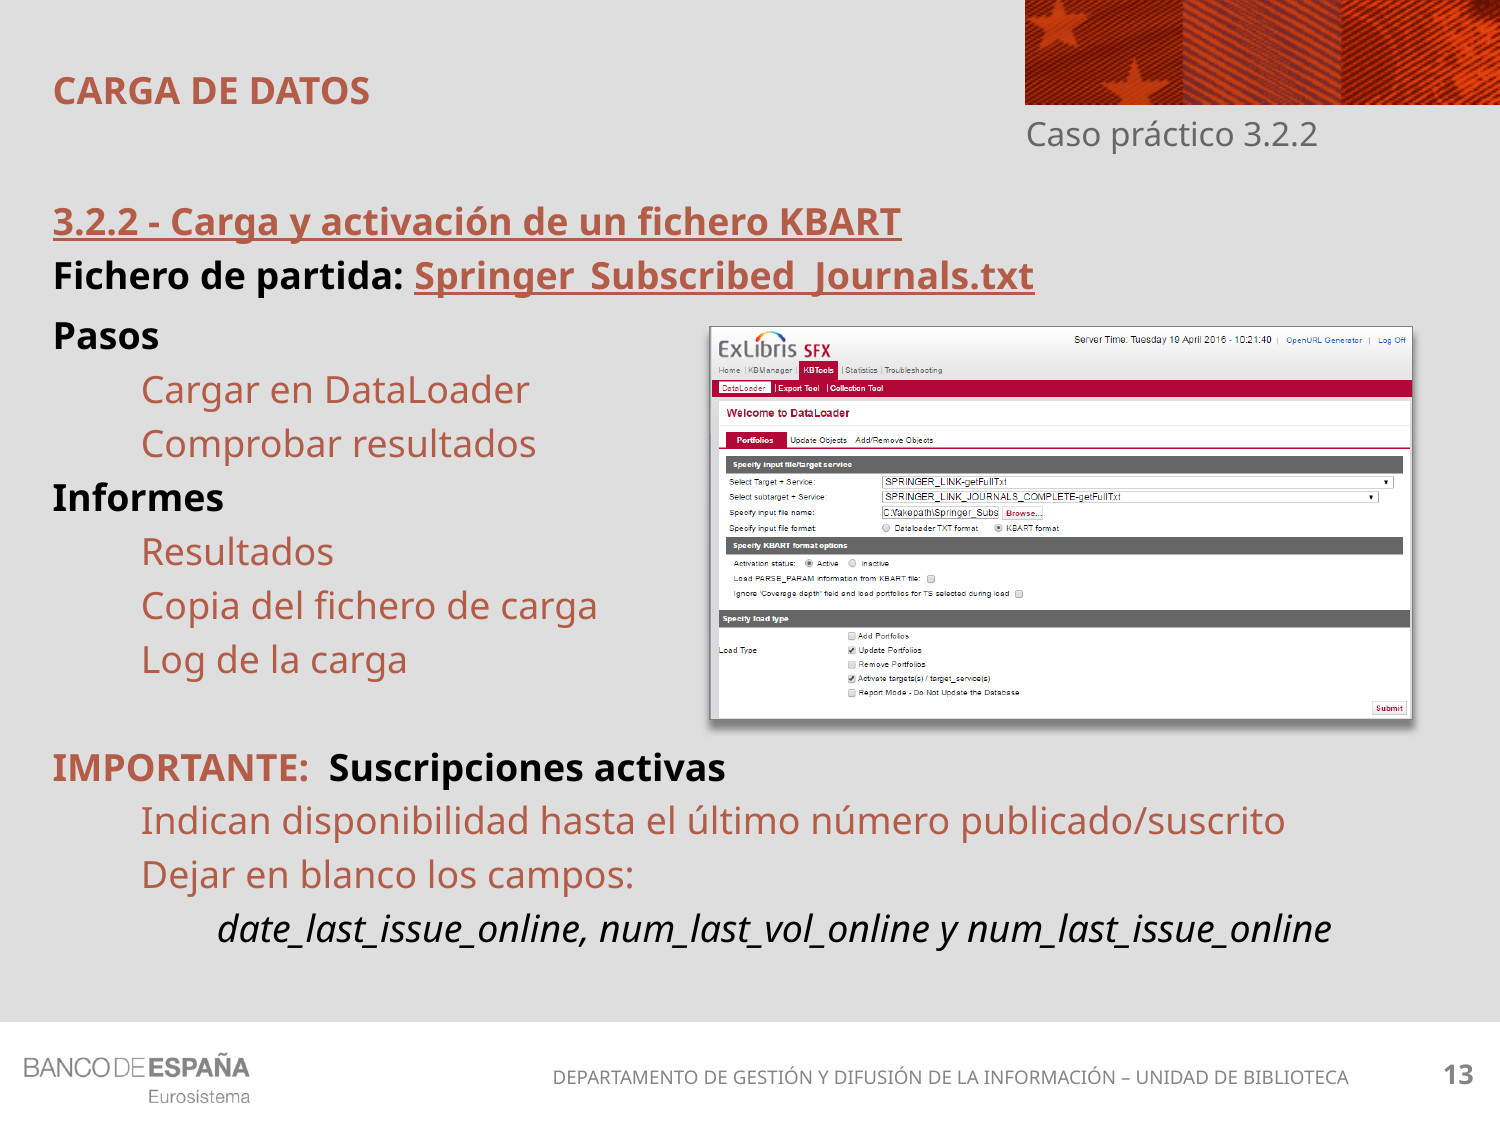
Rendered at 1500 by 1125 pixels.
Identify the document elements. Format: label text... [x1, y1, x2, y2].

title CARGA DE DATOS [37, 18, 1011, 162]
picture [24, 1052, 250, 1103]
list Caso práctico 3.2.2 [1025, 108, 1500, 164]
picture [1025, 0, 1500, 105]
picture [708, 326, 1414, 720]
slide_number 13 [1415, 1050, 1474, 1098]
list 3.2.2 - Carga y activación de un fichero KBART Fichero de partida: Springer_Subscribed_Journals.txt Pasos Cargar en DataLoader Comprobar resultados Informes Resultados Copia del fichero de carga Log de la carga IMPORTANTE: Suscripciones activas Indican disponibilidad hasta el último número publicado/suscrito Dejar en blanco los campos: date_last_issue_online, num_last_vol_online y num_last_issue_online [37, 196, 1445, 1012]
